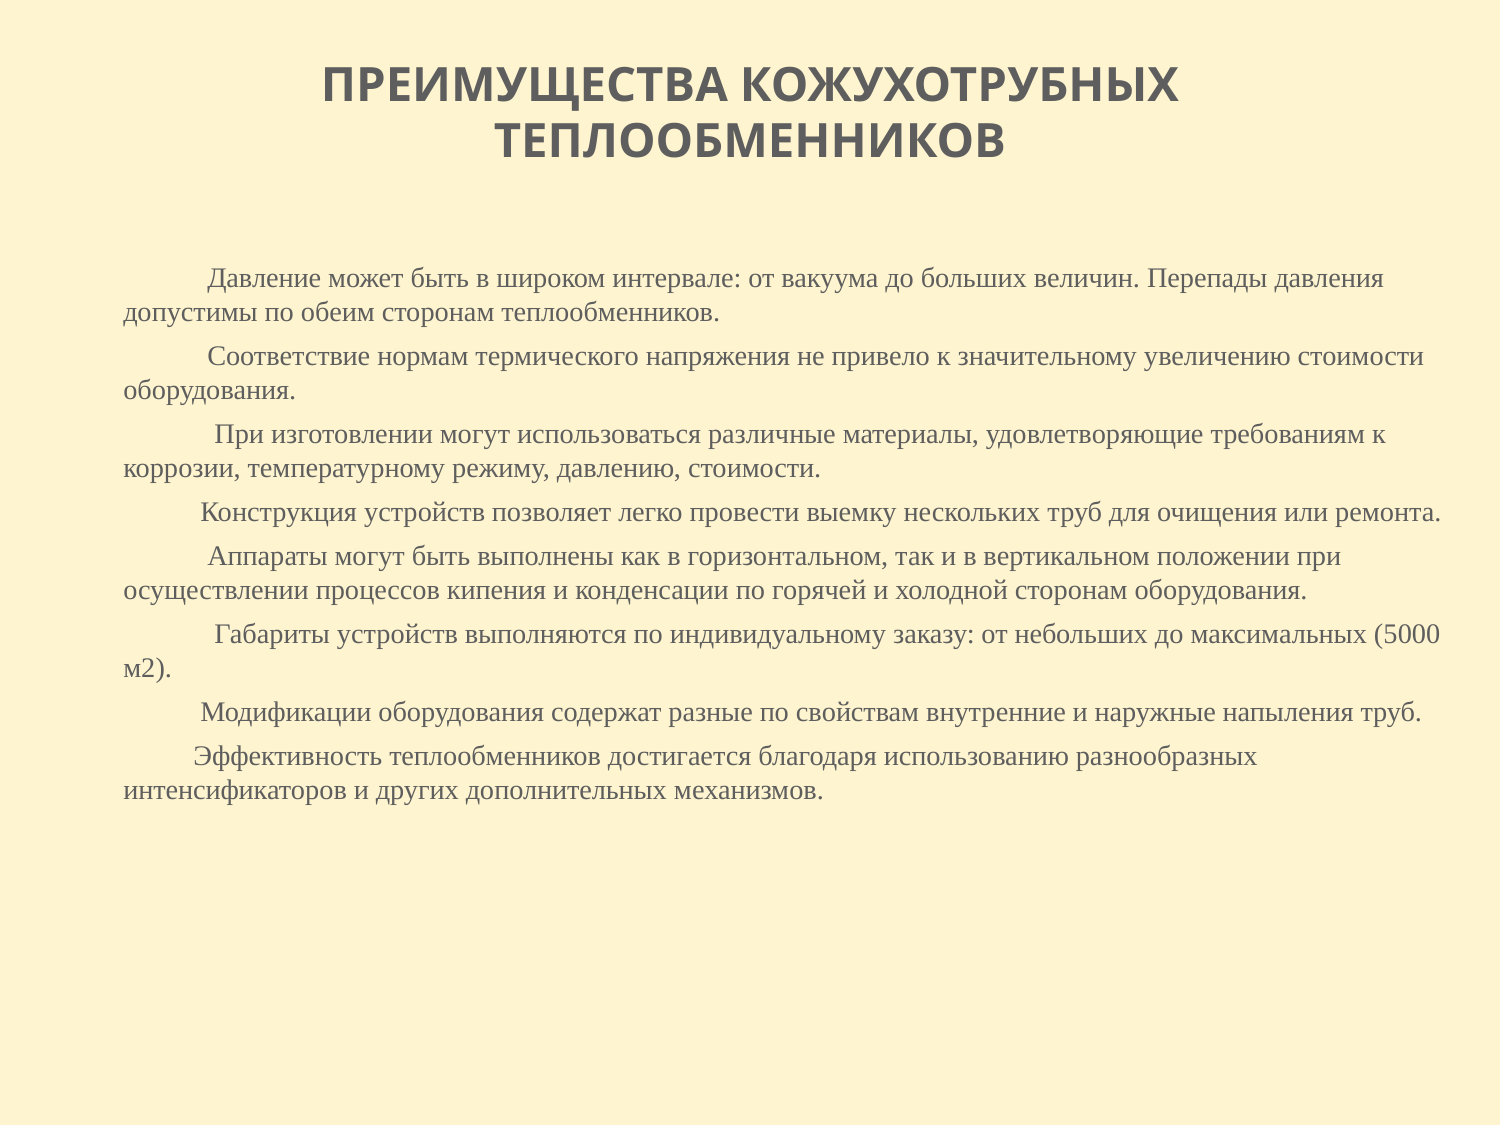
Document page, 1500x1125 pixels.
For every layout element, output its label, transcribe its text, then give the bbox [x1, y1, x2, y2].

title Преимущества кожухотрубных теплообменников [112, 45, 1388, 233]
list Давление может быть в широком интервале: от вакуума до больших величин. Перепады давления допустимы по обеим сторонам теплообменников. Соответствие нормам термического напряжения не привело к значительному увеличению стоимости оборудования. При изготовлении могут использоваться различные материалы, удовлетворяющие требованиям к коррозии, температурному режиму, давлению, стоимости. Конструкция устройств позволяет легко провести выемку нескольких труб для очищения или ремонта. Аппараты могут быть выполнены как в горизонтальном, так и в вертикальном положении при осуществлении процессов кипения и конденсации по горячей и холодной сторонам оборудования. Габариты устройств выполняются по индивидуальному заказу: от небольших до максимальных (5000 м2). Модификации оборудования содержат разные по свойствам внутренние и наружные напыления труб. Эффективность теплообменников достигается благодаря использованию разнообразных интенсификаторов и других дополнительных механизмов. [112, 251, 1447, 888]
